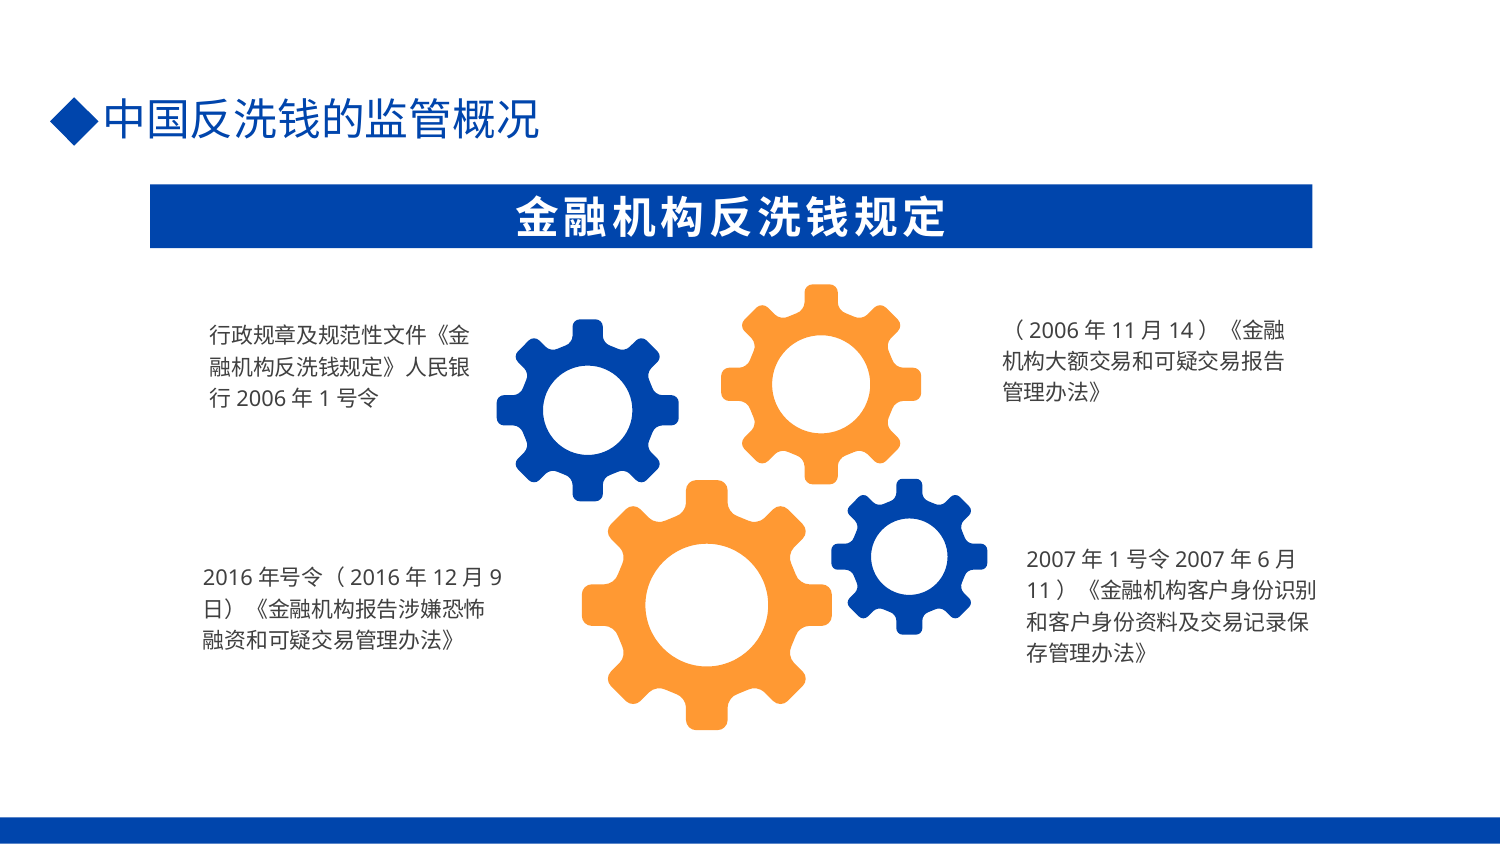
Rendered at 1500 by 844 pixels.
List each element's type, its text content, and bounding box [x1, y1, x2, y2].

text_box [496, 284, 988, 731]
text_box 金融机构反洗钱规定 [150, 184, 1313, 249]
text_box 行政规章及规范性文件《金融机构反洗钱规定》人民银行2006年1号令 [194, 309, 492, 447]
text_box （2006年11月14）《金融机构大额交易和可疑交易报告管理办法》 [988, 303, 1316, 441]
text_box 2007年1号令2007年6月11）《金融机构客户身份识别和客户身份资料及交易记录保存管理办法》 [1011, 532, 1342, 670]
text_box 2016年号令（2016年12月9日）《金融机构报告涉嫌恐怖融资和可疑交易管理办法》 [188, 551, 496, 689]
text_box 中国反洗钱的监管概况 [87, 84, 821, 152]
